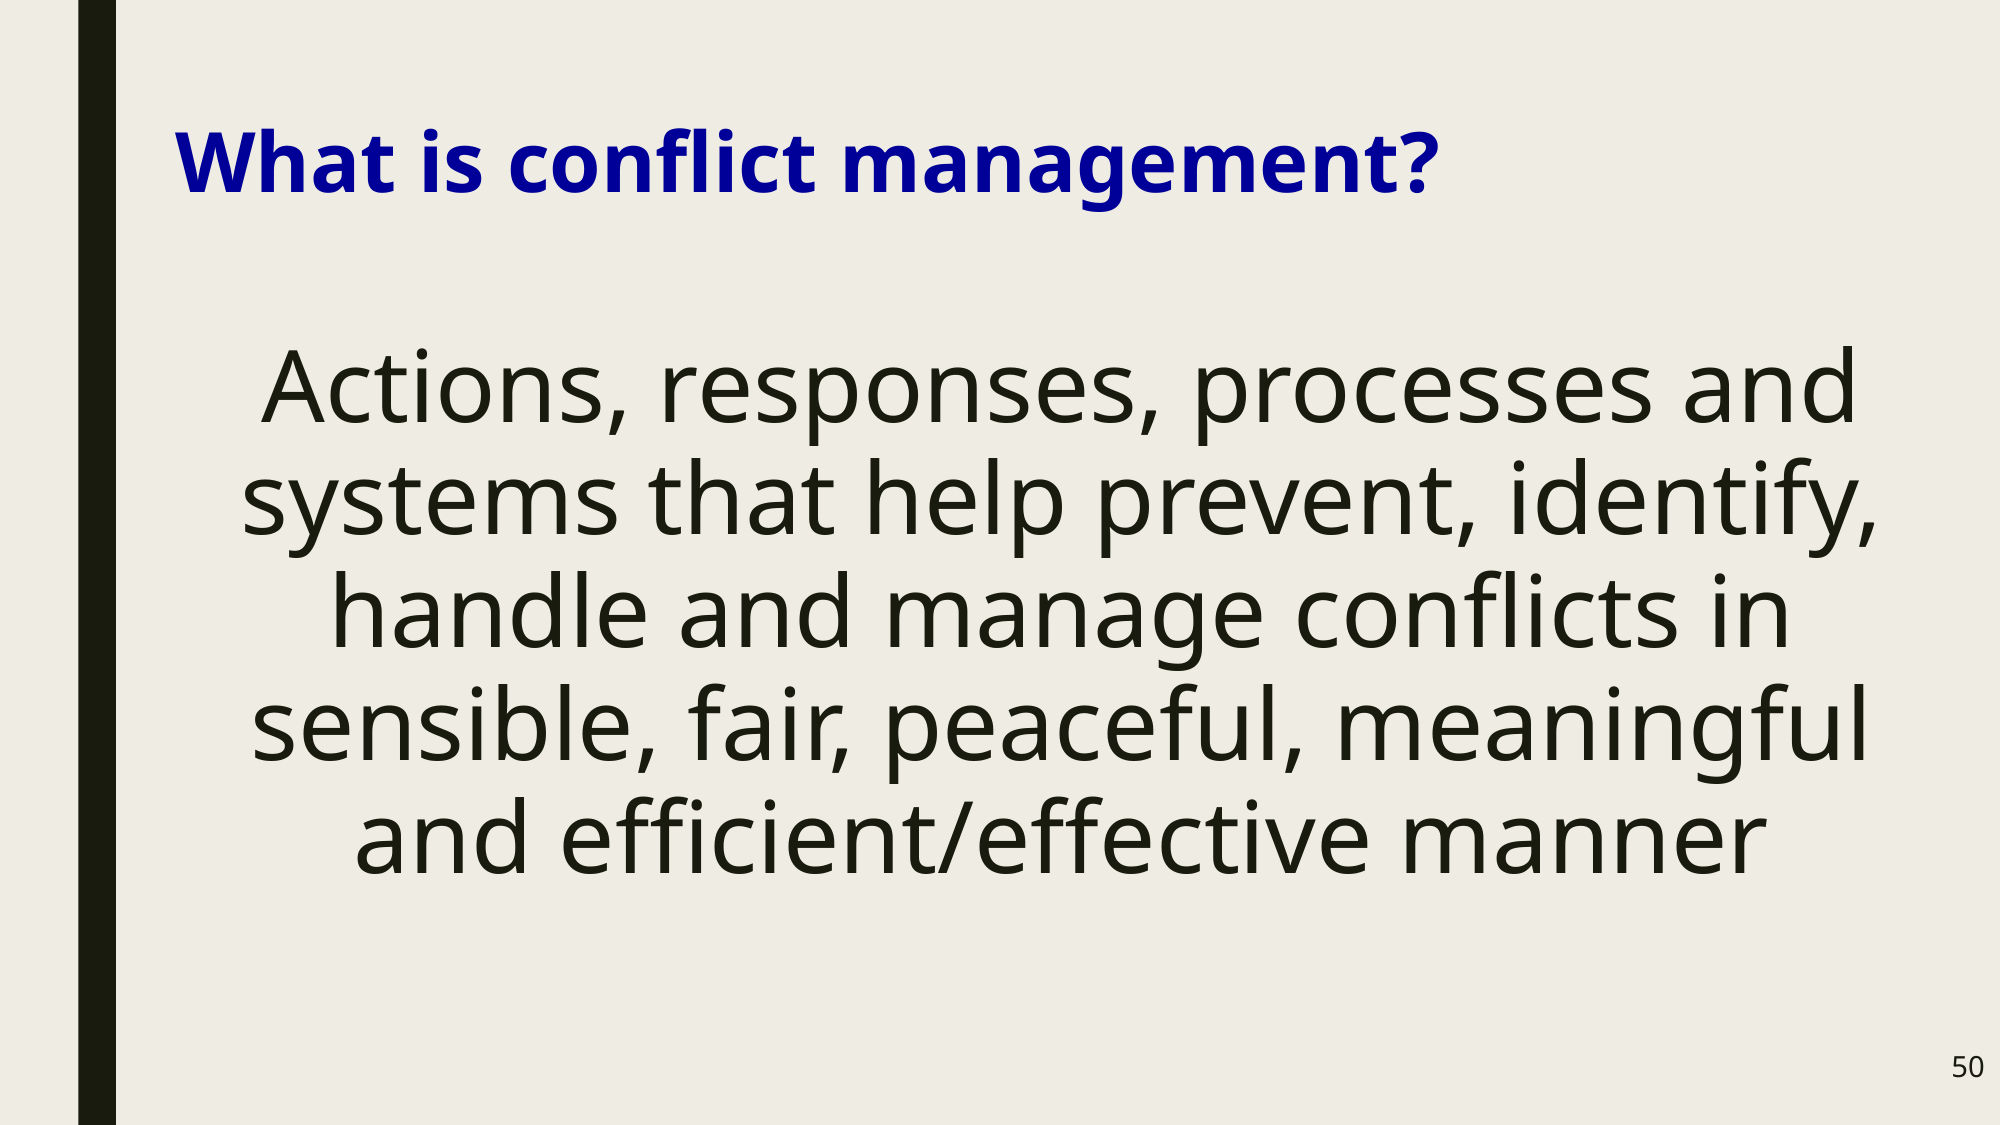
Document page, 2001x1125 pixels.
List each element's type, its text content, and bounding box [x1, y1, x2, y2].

title What is conflict management? [160, 113, 1965, 227]
slide_number 50 [1881, 1011, 2000, 1125]
text_box Actions, responses, processes and systems that help prevent, identify, handle and manage conflicts in sensible, fair, peaceful, meaningful and efficient/effective manner [201, 324, 1923, 882]
